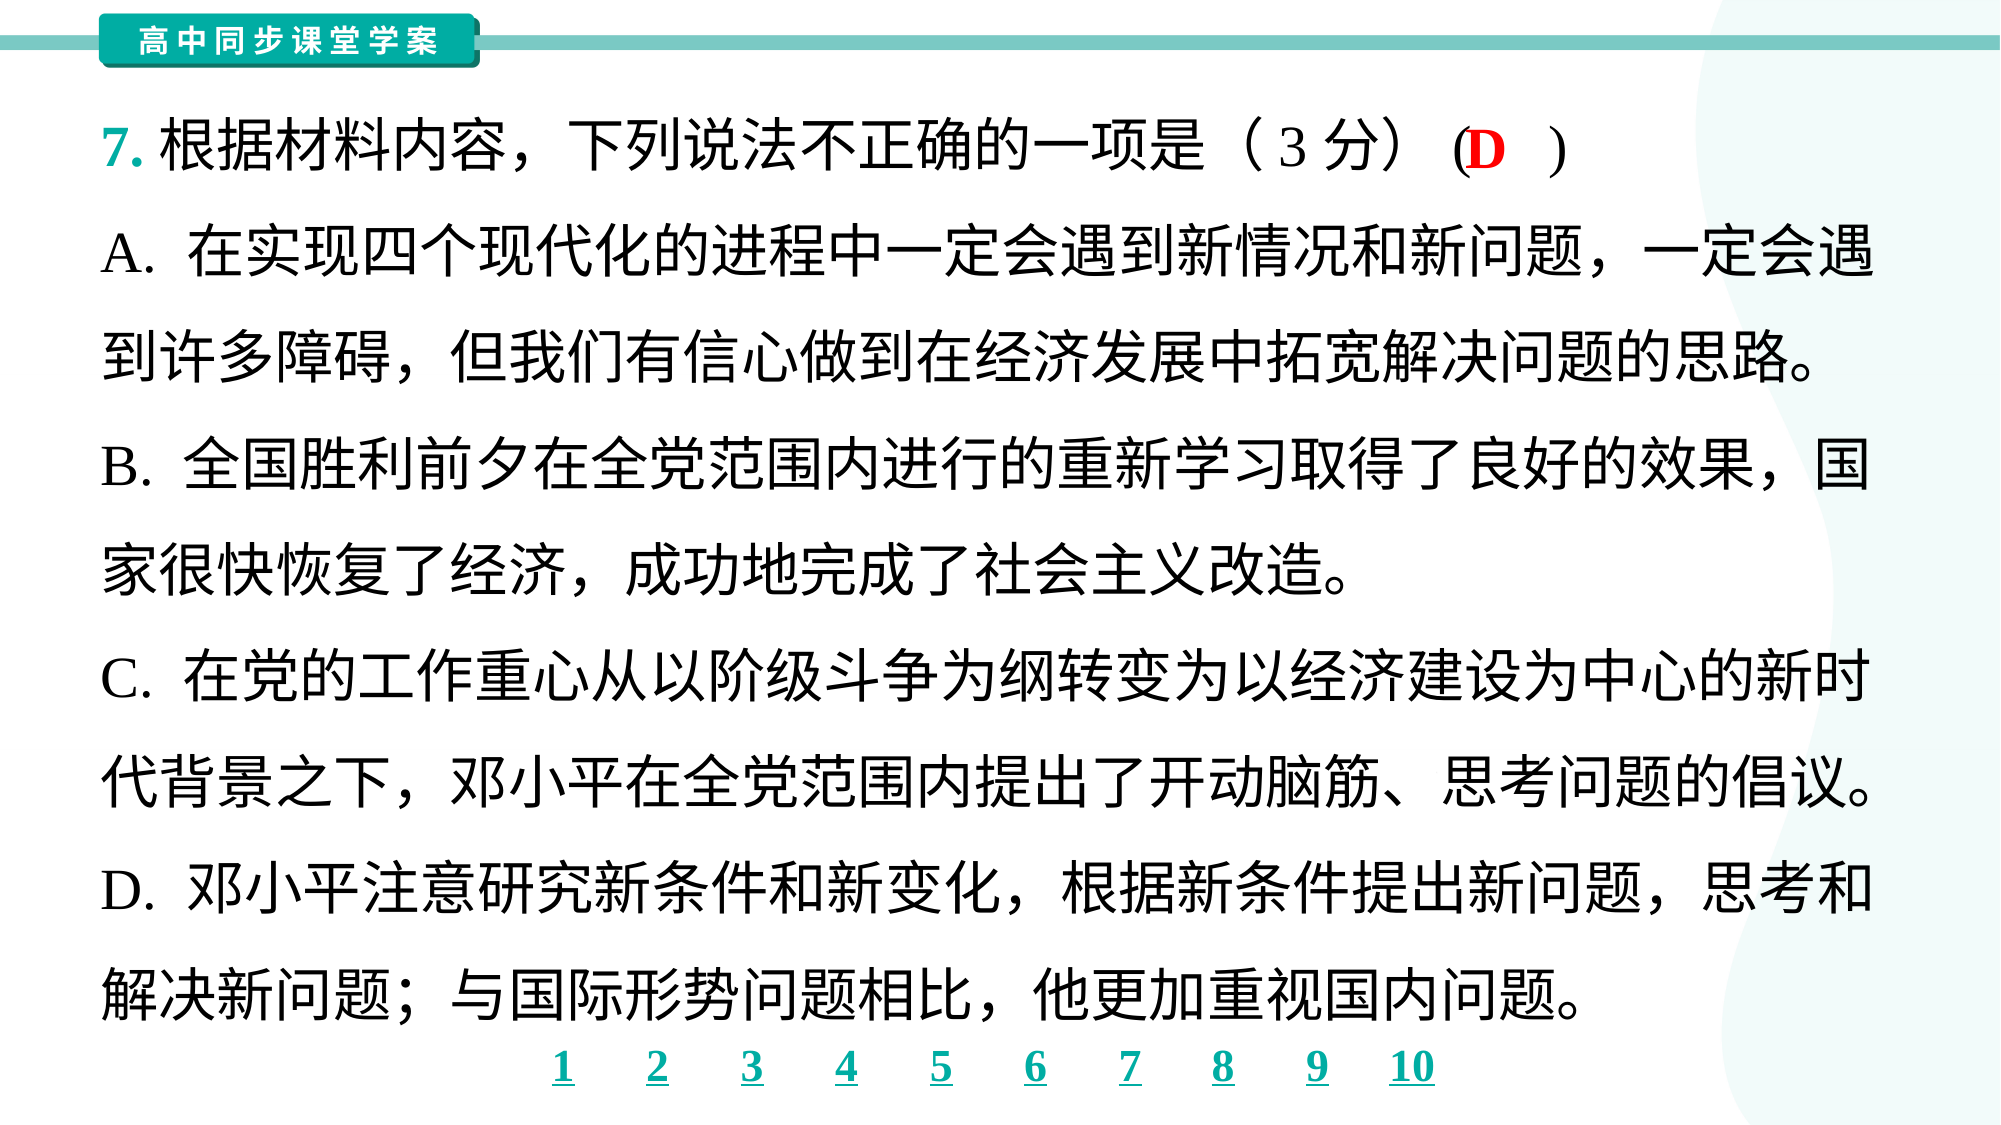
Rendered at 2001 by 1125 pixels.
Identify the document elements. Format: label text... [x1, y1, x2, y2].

picture [0, 0, 2000, 1125]
text_box A. 在实现四个现代化的进程中一定会遇到新情况和新问题，一定会遇 到许多障碍，但我们有信心做到在经济发展中拓宽解决问题的思路。 B. 全国胜利前夕在全党范围内进行的重新学习取得了良好的效果，国 家很快恢复了经济，成功地完成了社会主义改造。 C. 在党的工作重心从以阶级斗争为纲转变为以经济建设为中心的新时 代背景之下，邓小平在全党范围内提出了开动脑筋、思考问题的倡议。 D. 邓小平注意研究新条件和新变化，根据新条件提出新问题，思考和 解决新问题；与国际形势问题相比，他更加重视国内问题。 [100, 177, 1899, 1028]
text_box 7.根据材料内容，下列说法不正确的一项是（3分）( ) [100, 76, 1443, 177]
text_box 7.根据材料内容，下列说法不正确的一项是（3分）( ) [1529, 76, 1899, 177]
text_box D [1443, 76, 1529, 177]
